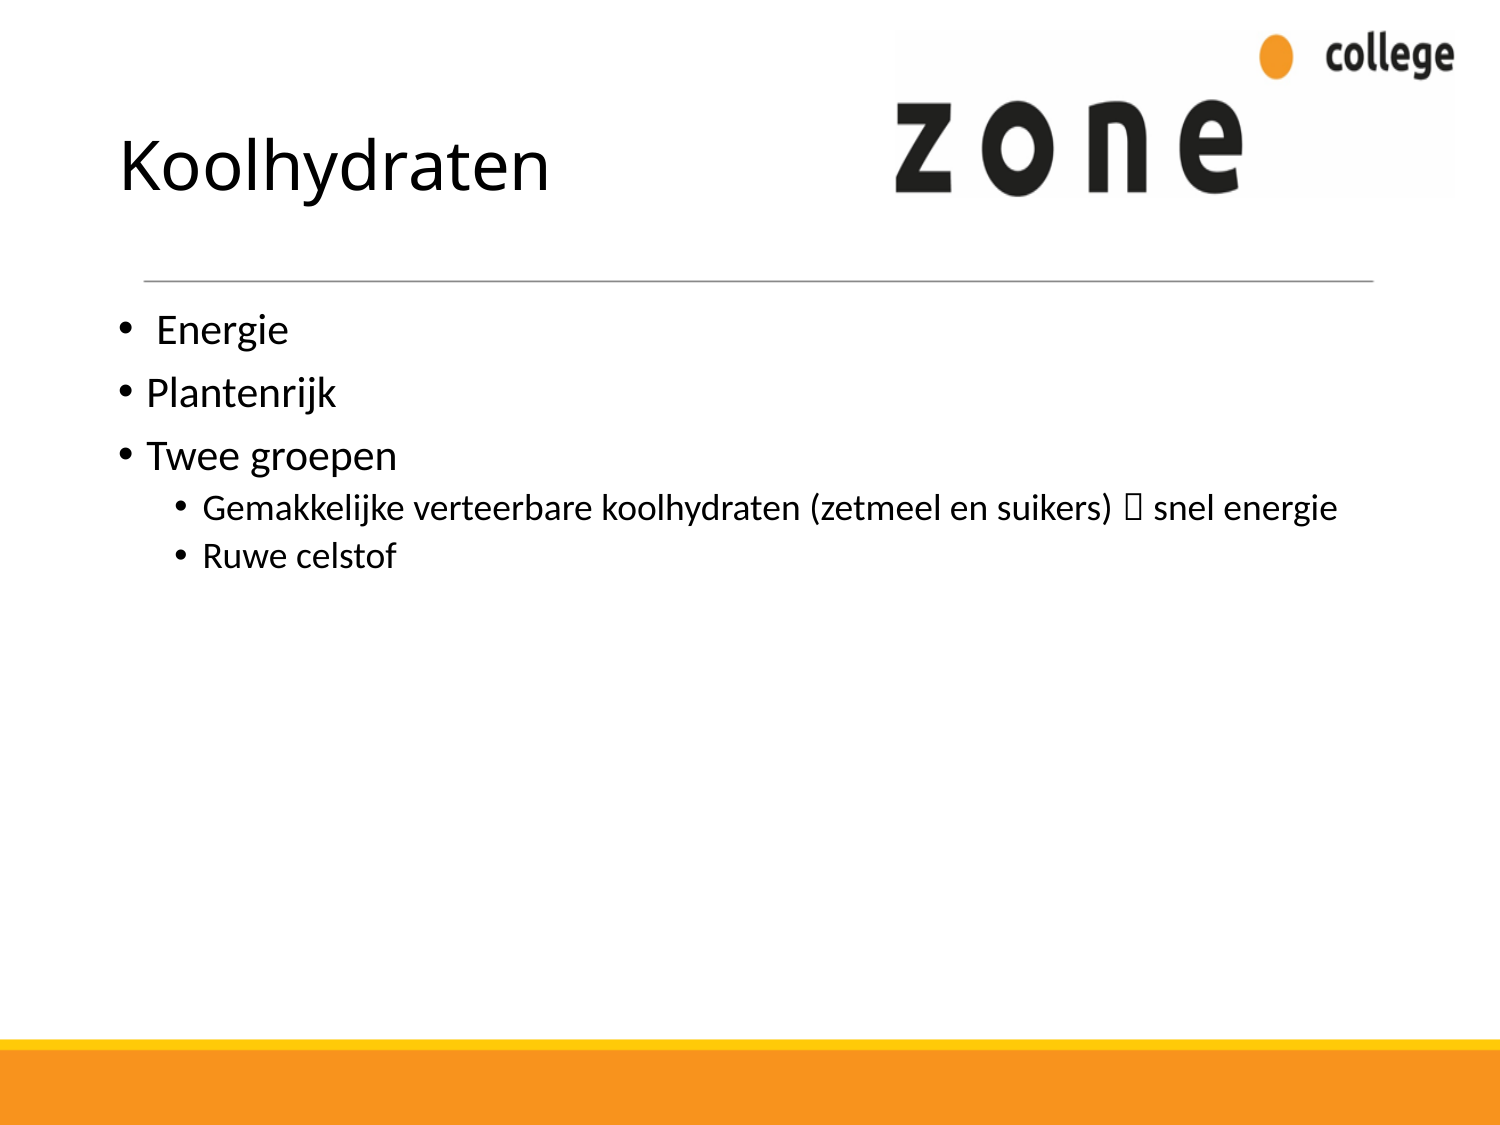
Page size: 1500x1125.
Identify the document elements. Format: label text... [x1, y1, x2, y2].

title Koolhydraten [103, 59, 1397, 278]
list Energie Plantenrijk Twee groepen Gemakkelijke verteerbare koolhydraten (zetmeel en suikers)  snel energie Ruwe celstof [103, 299, 1397, 1014]
picture [0, 0, 1500, 1125]
